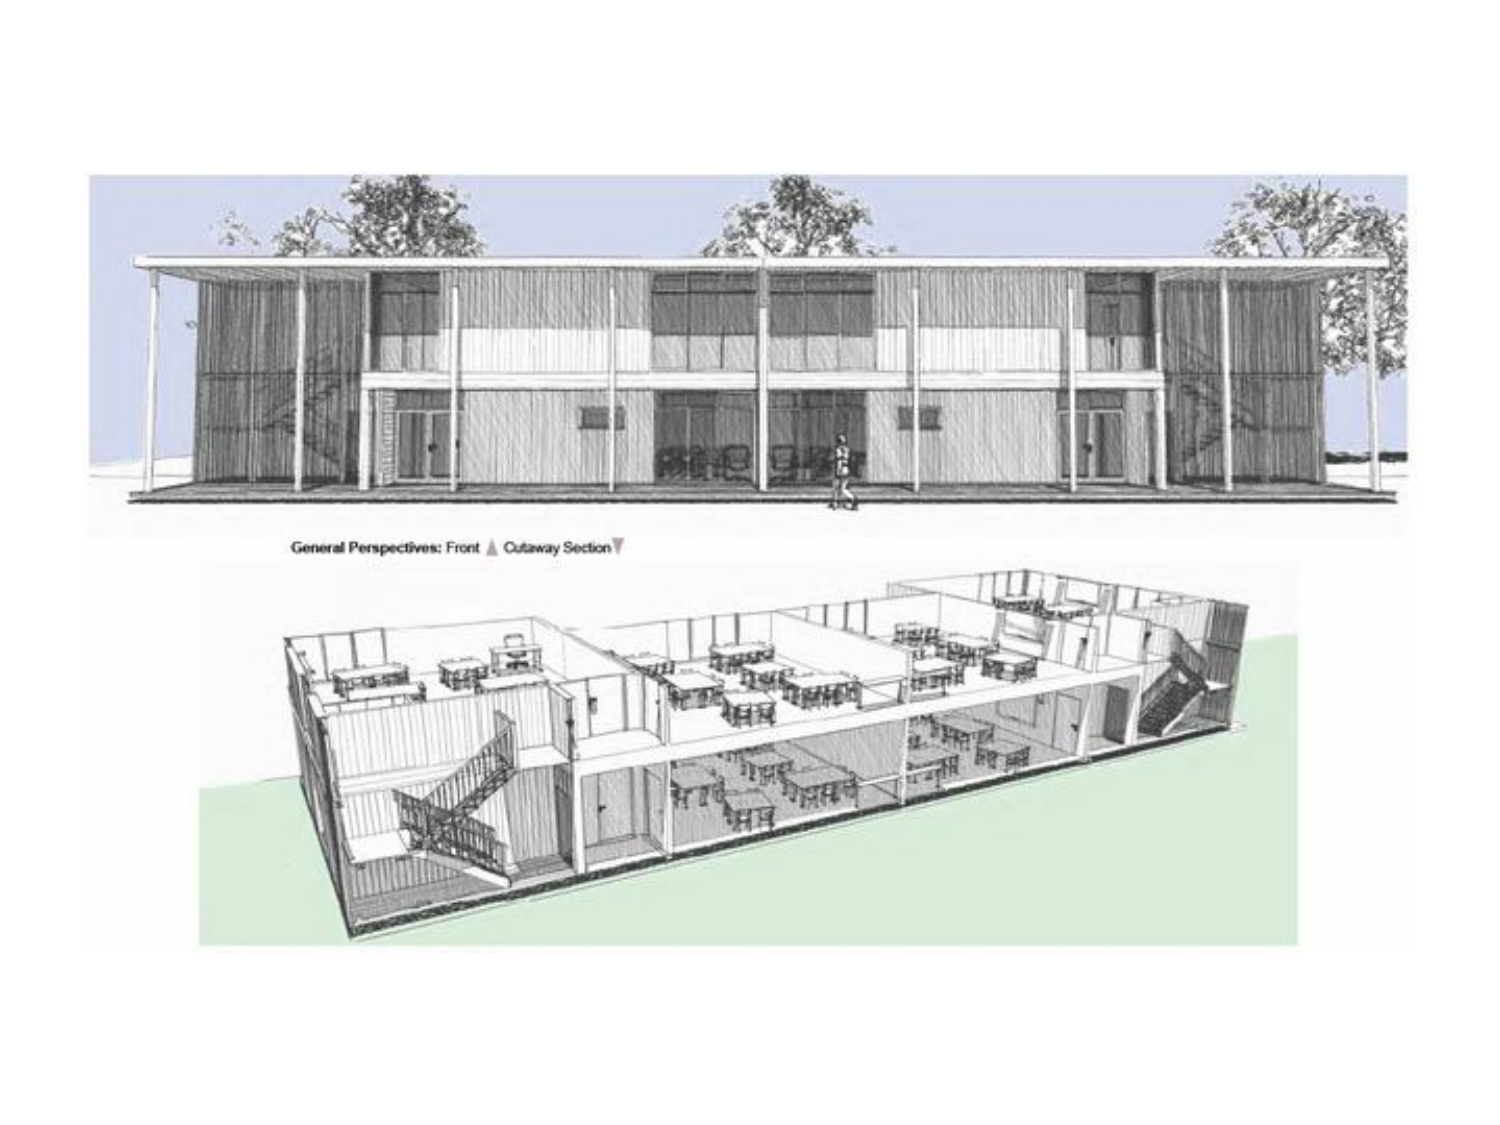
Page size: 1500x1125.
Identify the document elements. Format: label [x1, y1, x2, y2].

picture [83, 171, 1417, 954]
